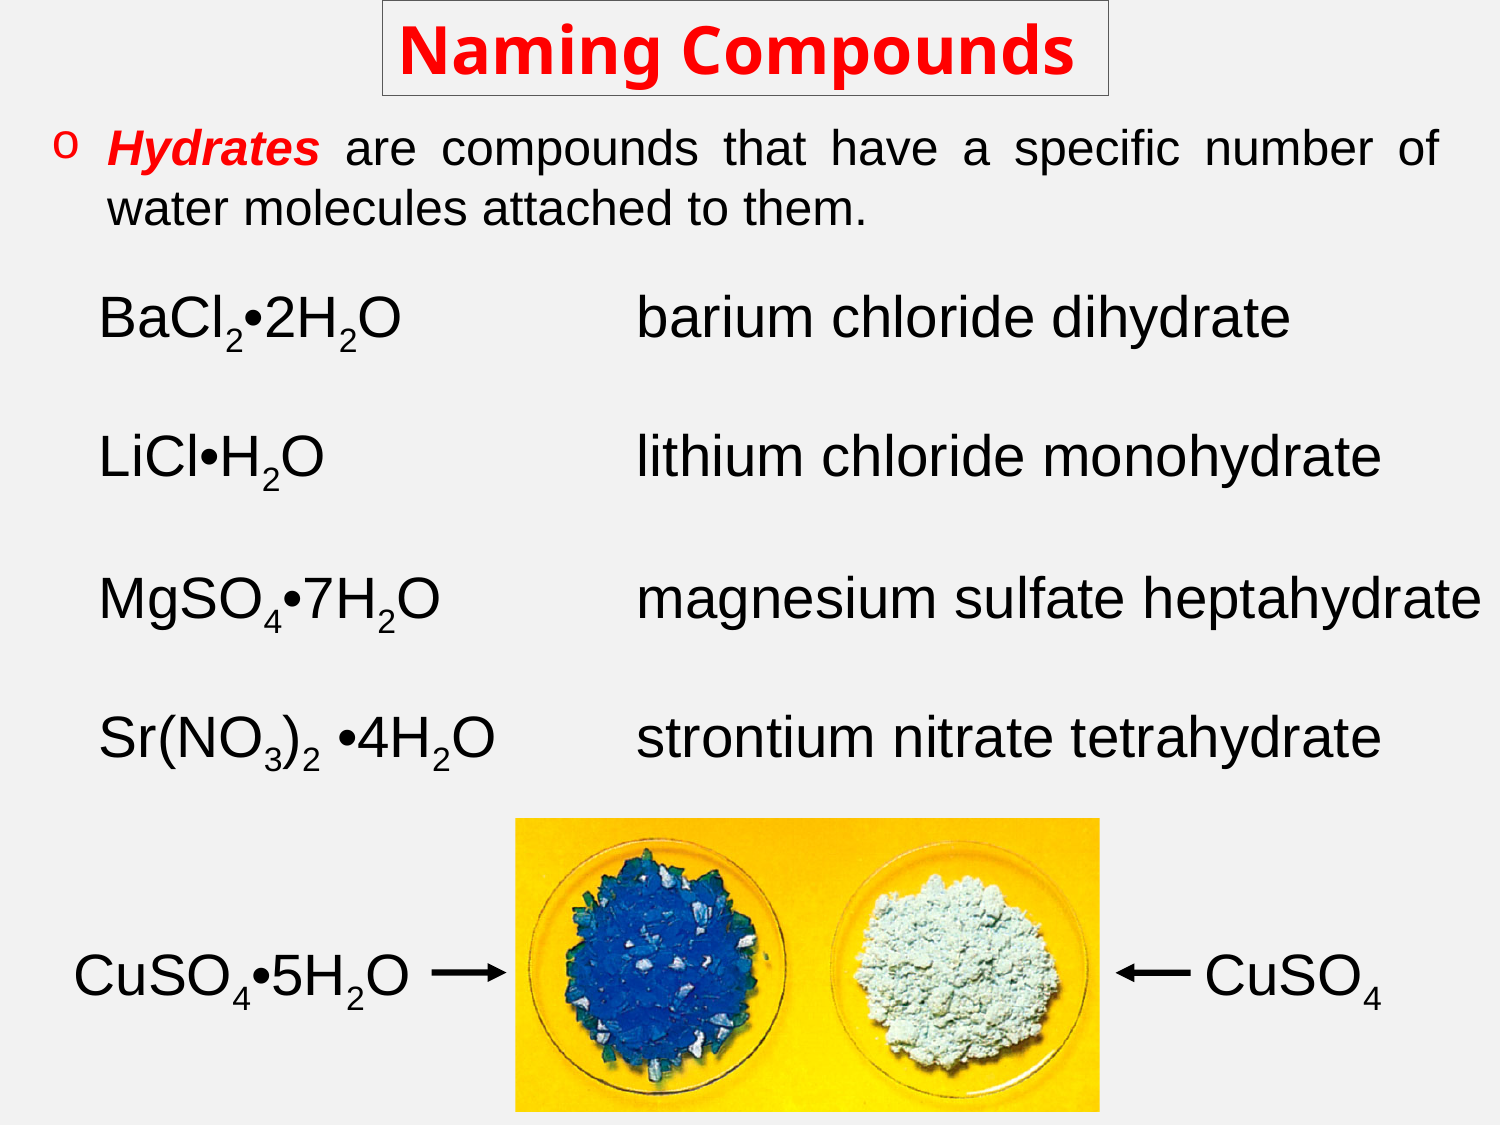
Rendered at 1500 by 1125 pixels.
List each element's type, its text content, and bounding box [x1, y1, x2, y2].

text_box magnesium sulfate heptahydrate [622, 553, 1500, 638]
text_box Hydrates are compounds that have a specific number of water molecules attached to them. [36, 108, 1455, 243]
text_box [55, 929, 507, 1016]
text_box strontium nitrate tetrahydrate [621, 691, 1399, 777]
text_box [1115, 929, 1399, 1016]
text_box lithium chloride monohydrate [622, 410, 1399, 496]
picture [515, 818, 1100, 1112]
text_box LiCl•H2O [84, 410, 472, 506]
text_box Naming Compounds [382, 0, 1109, 96]
text_box barium chloride dihydrate [622, 271, 1309, 357]
text_box Sr(NO3)2 •4H2O [84, 691, 572, 787]
text_box MgSO4•7H2O [84, 553, 472, 648]
text_box BaCl2•2H2O [84, 272, 472, 367]
